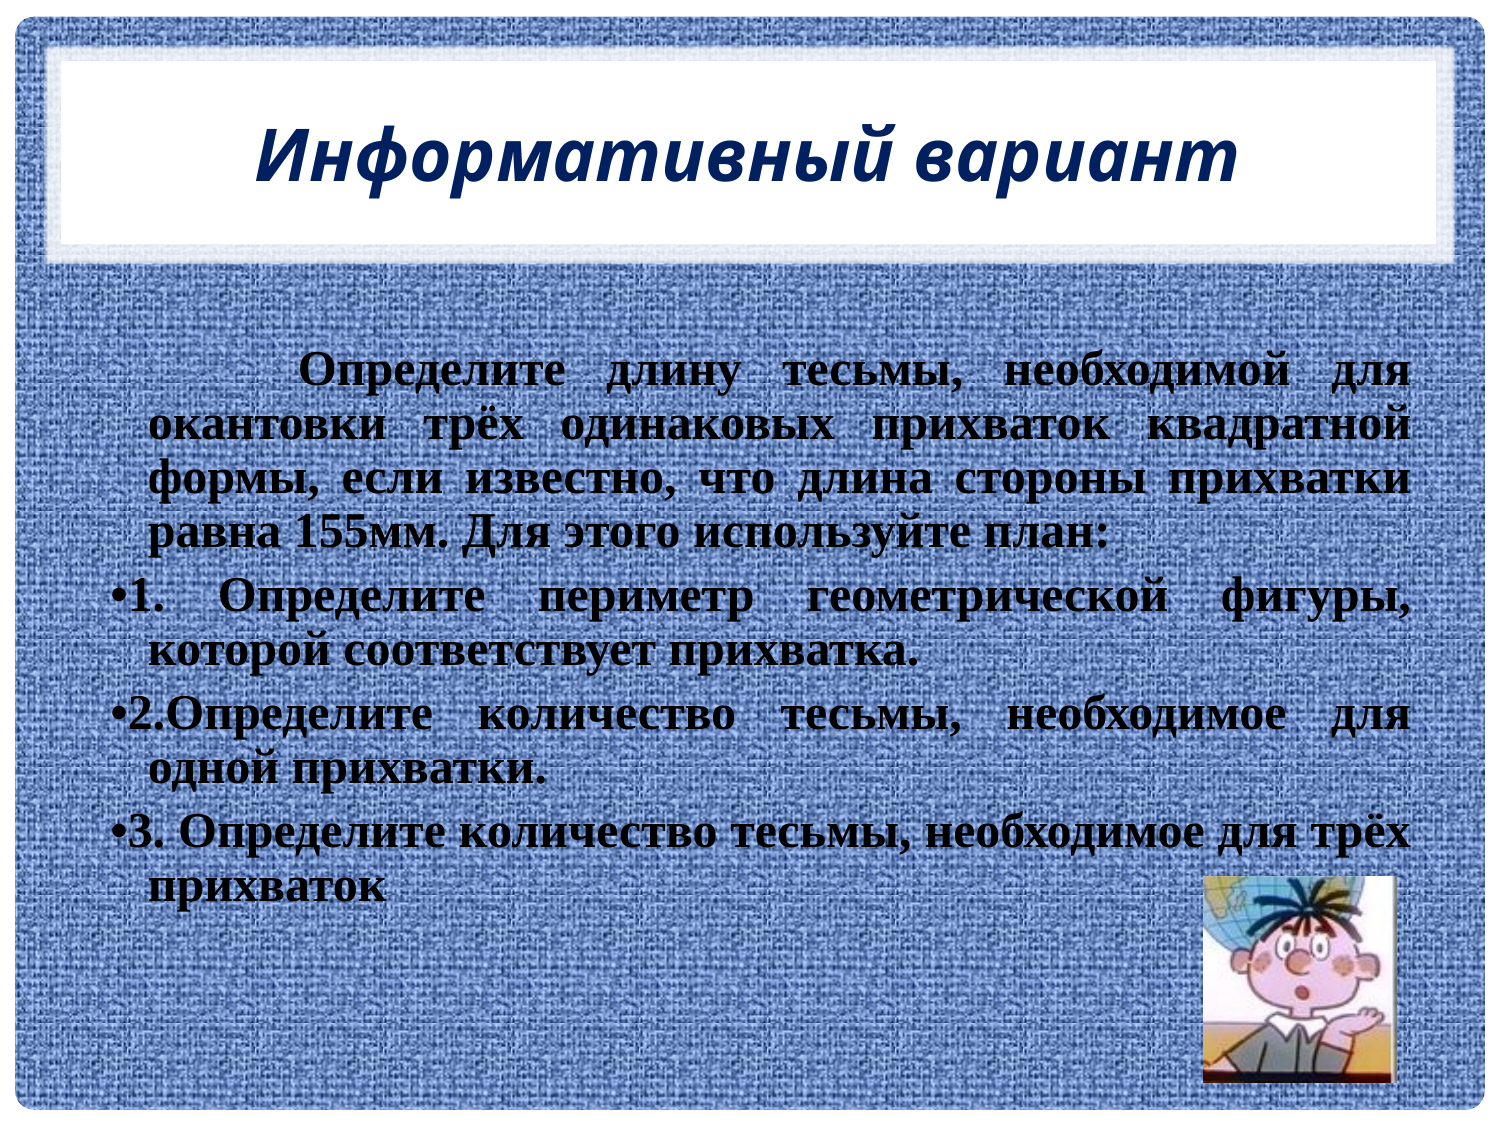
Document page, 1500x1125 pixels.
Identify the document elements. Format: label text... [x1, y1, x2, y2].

picture [15, 16, 1485, 1110]
list Определите длину тесьмы, необходимой для окантовки трёх одинаковых прихваток квадратной формы, если известно, что длина стороны прихватки равна 155мм. Для этого используйте план: •1. Определите периметр геометрической фигуры, которой соответствует прихватка. •2.Определите количество тесьмы, необходимое для одной прихватки. •3. Определите количество тесьмы, необходимое для трёх прихваток [76, 264, 1427, 983]
title Информативный вариант [69, 66, 1425, 238]
